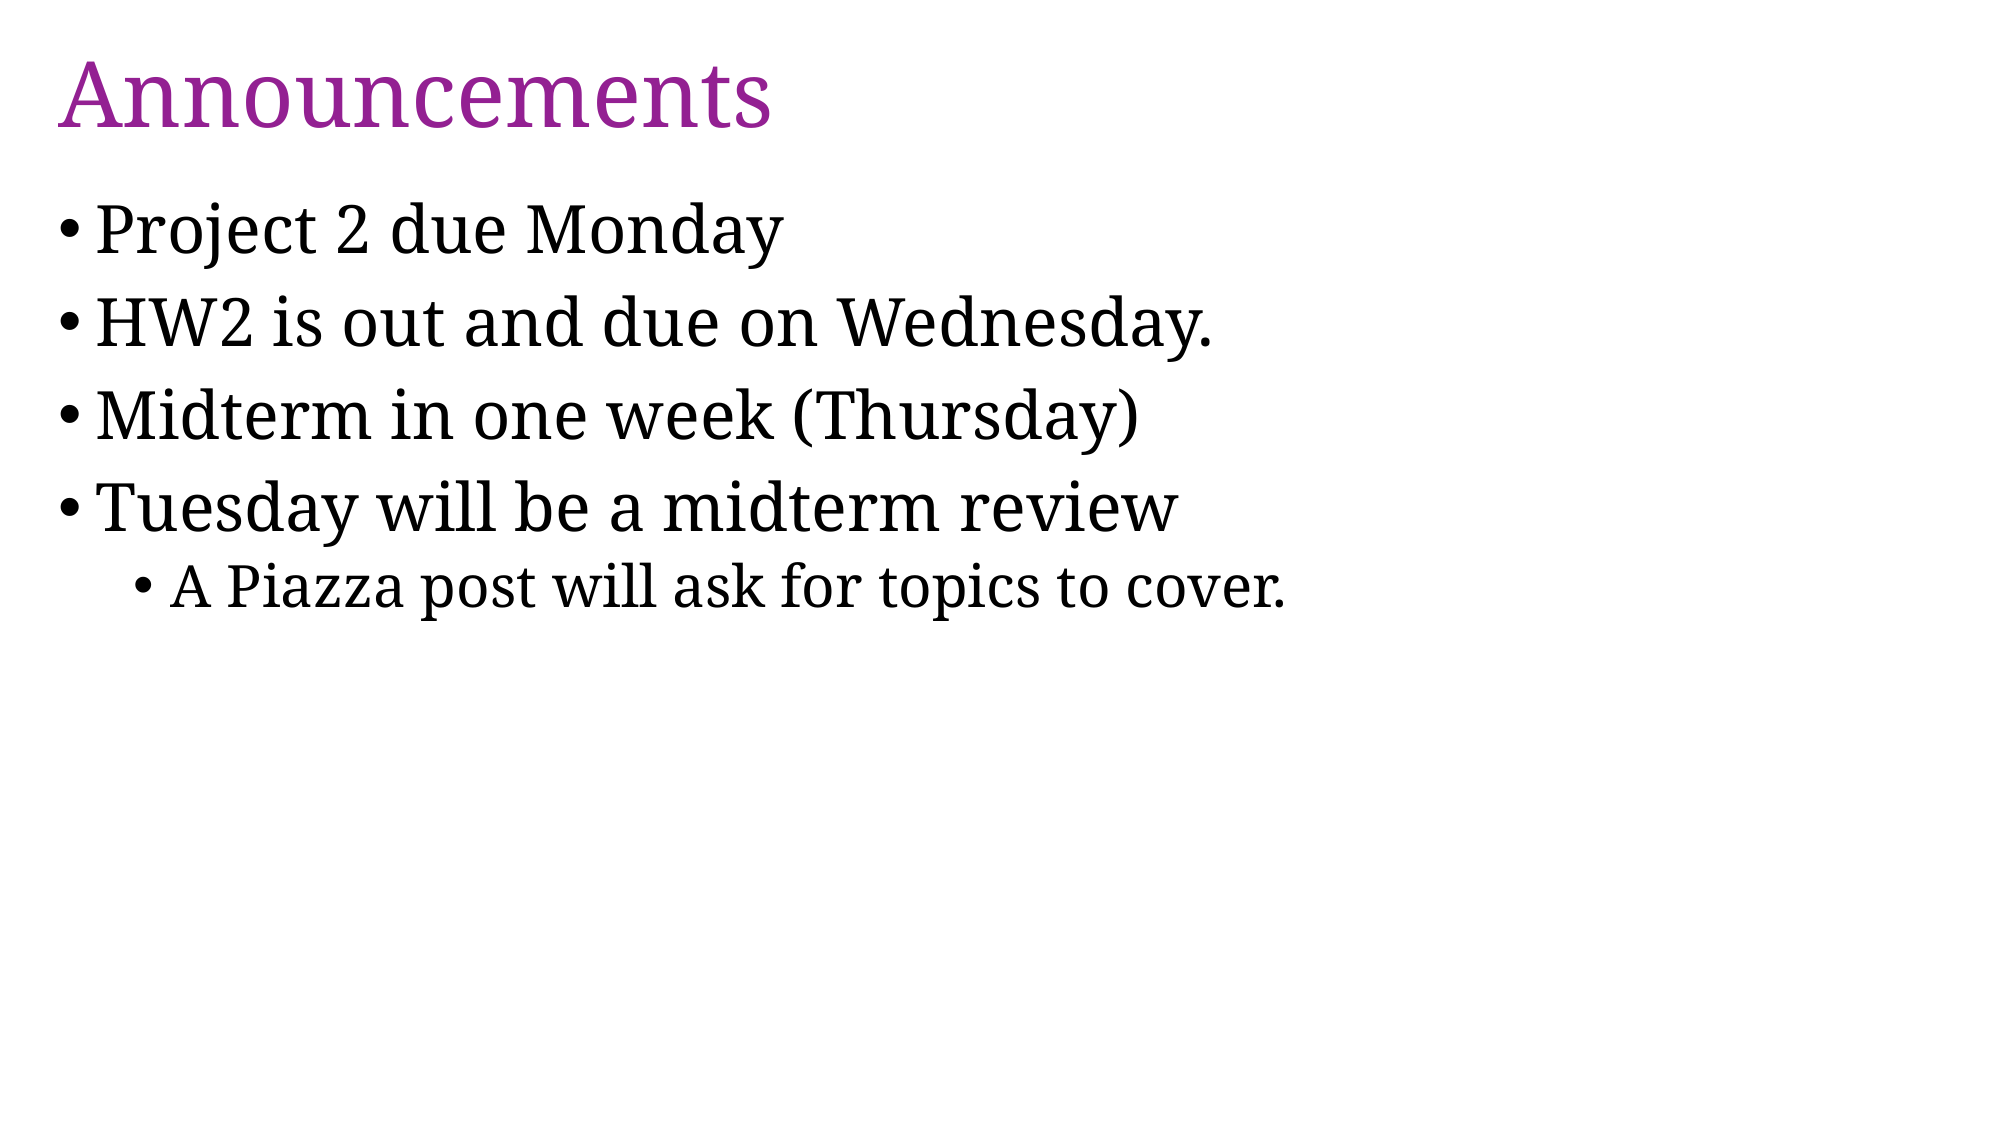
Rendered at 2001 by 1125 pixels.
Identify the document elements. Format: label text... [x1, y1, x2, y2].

list Project 2 due Monday HW2 is out and due on Wednesday. Midterm in one week (Thursday) Tuesday will be a midterm review A Piazza post will ask for topics to cover. [43, 188, 1953, 1106]
title Announcements [43, 25, 1953, 171]
